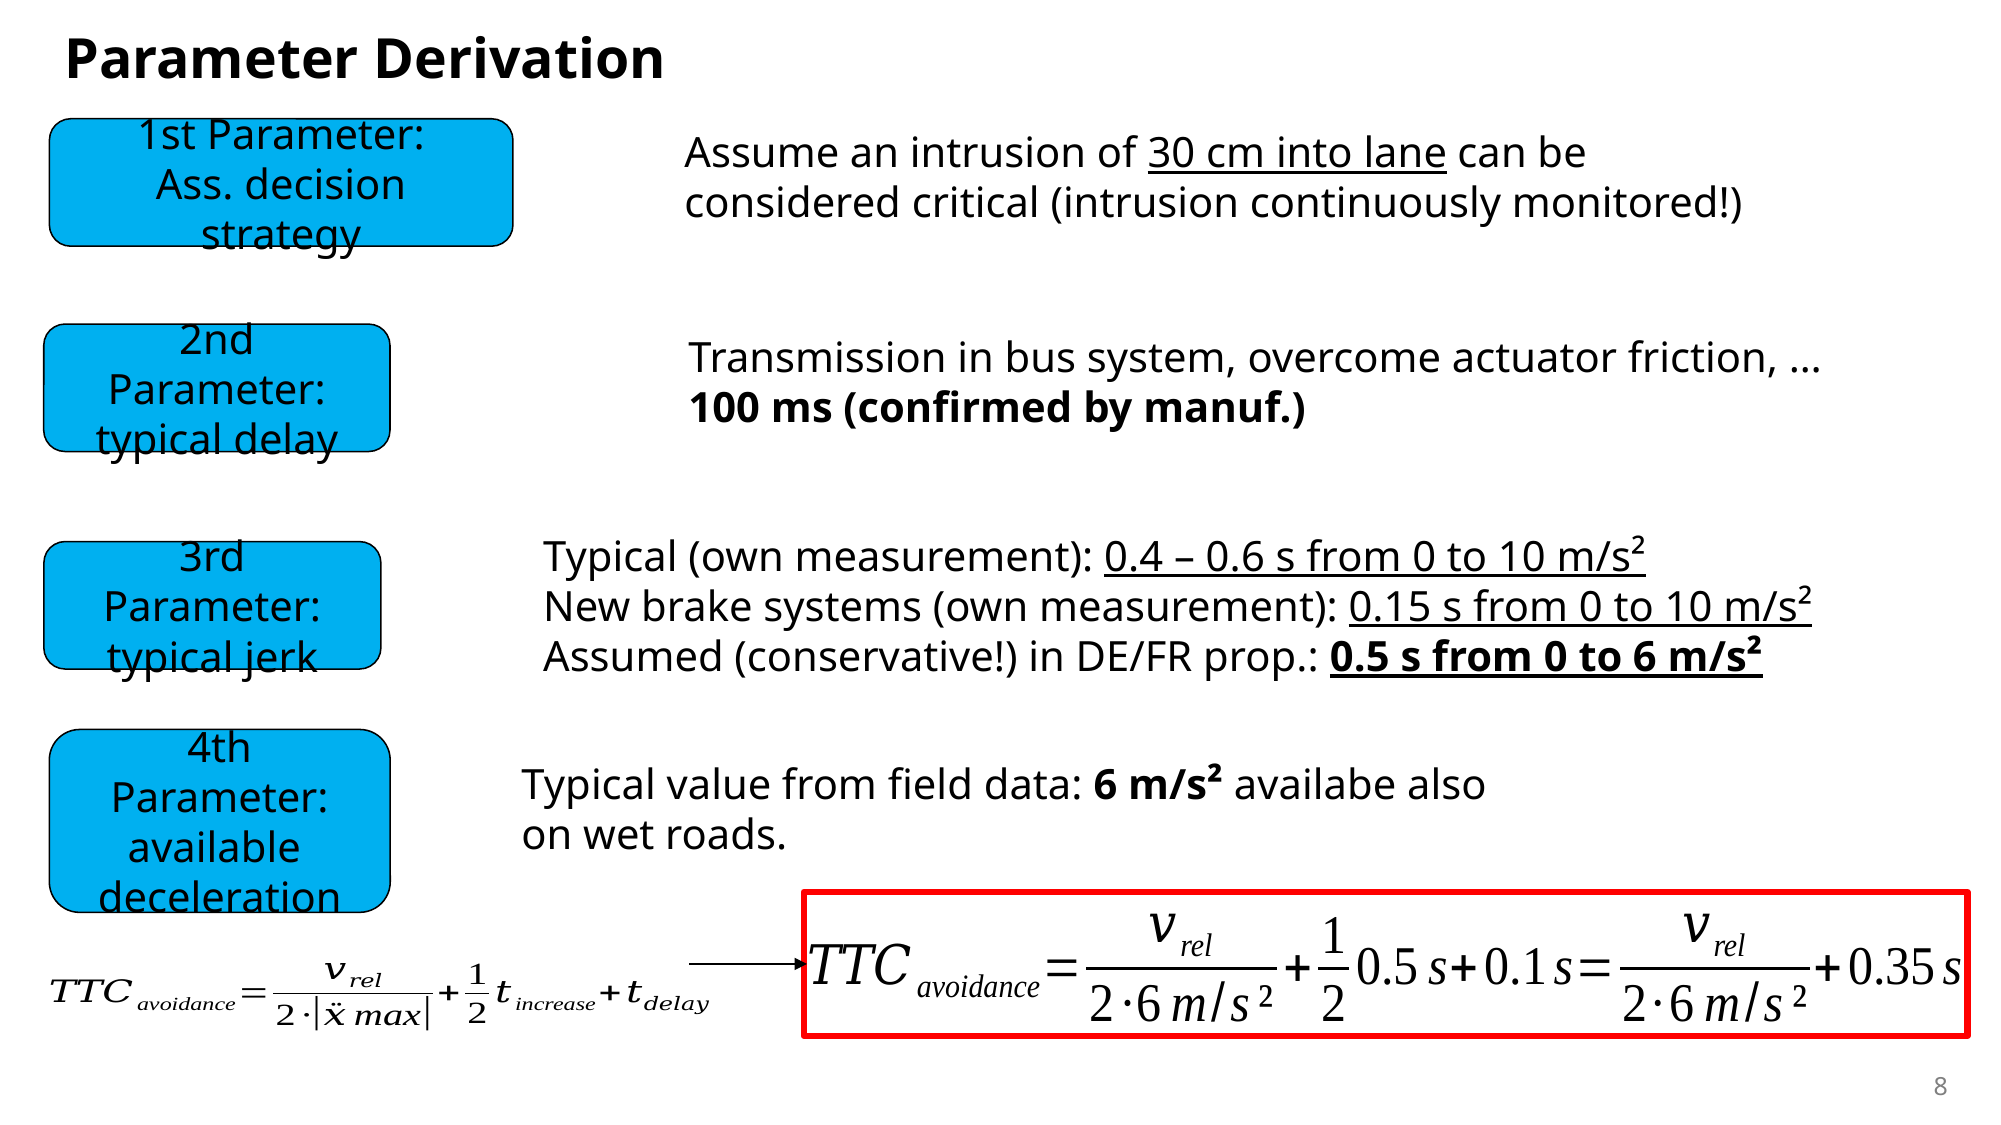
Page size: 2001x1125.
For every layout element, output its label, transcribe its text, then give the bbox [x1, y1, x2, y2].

text_box Assume an intrusion of 30 cm into lane can be considered critical (intrusion continuously monitored!) [669, 118, 1758, 233]
text_box 2nd Parameter: typical delay [43, 324, 391, 452]
text_box 3rd Parameter: typical jerk [43, 541, 381, 670]
text_box Typical (own measurement): 0.4 – 0.6 s from 0 to 10 m/s² New brake systems (own measurement): 0.15 s from 0 to 10 m/s² Assumed (conservative!) in DE/FR prop.: 0.5 s from 0 to 6 m/s² [528, 522, 1828, 687]
text_box Transmission in bus system, overcome actuator friction, … 100 ms (confirmed by manuf.) [673, 323, 1837, 439]
text_box 4th Parameter: available deceleration [49, 729, 391, 913]
text_box 1st Parameter: Ass. decision strategy [49, 118, 513, 247]
title Parameter Derivation [64, 2, 1628, 91]
text_box Typical value from field data: 6 m/s² availabe also on wet roads. [506, 750, 1502, 866]
